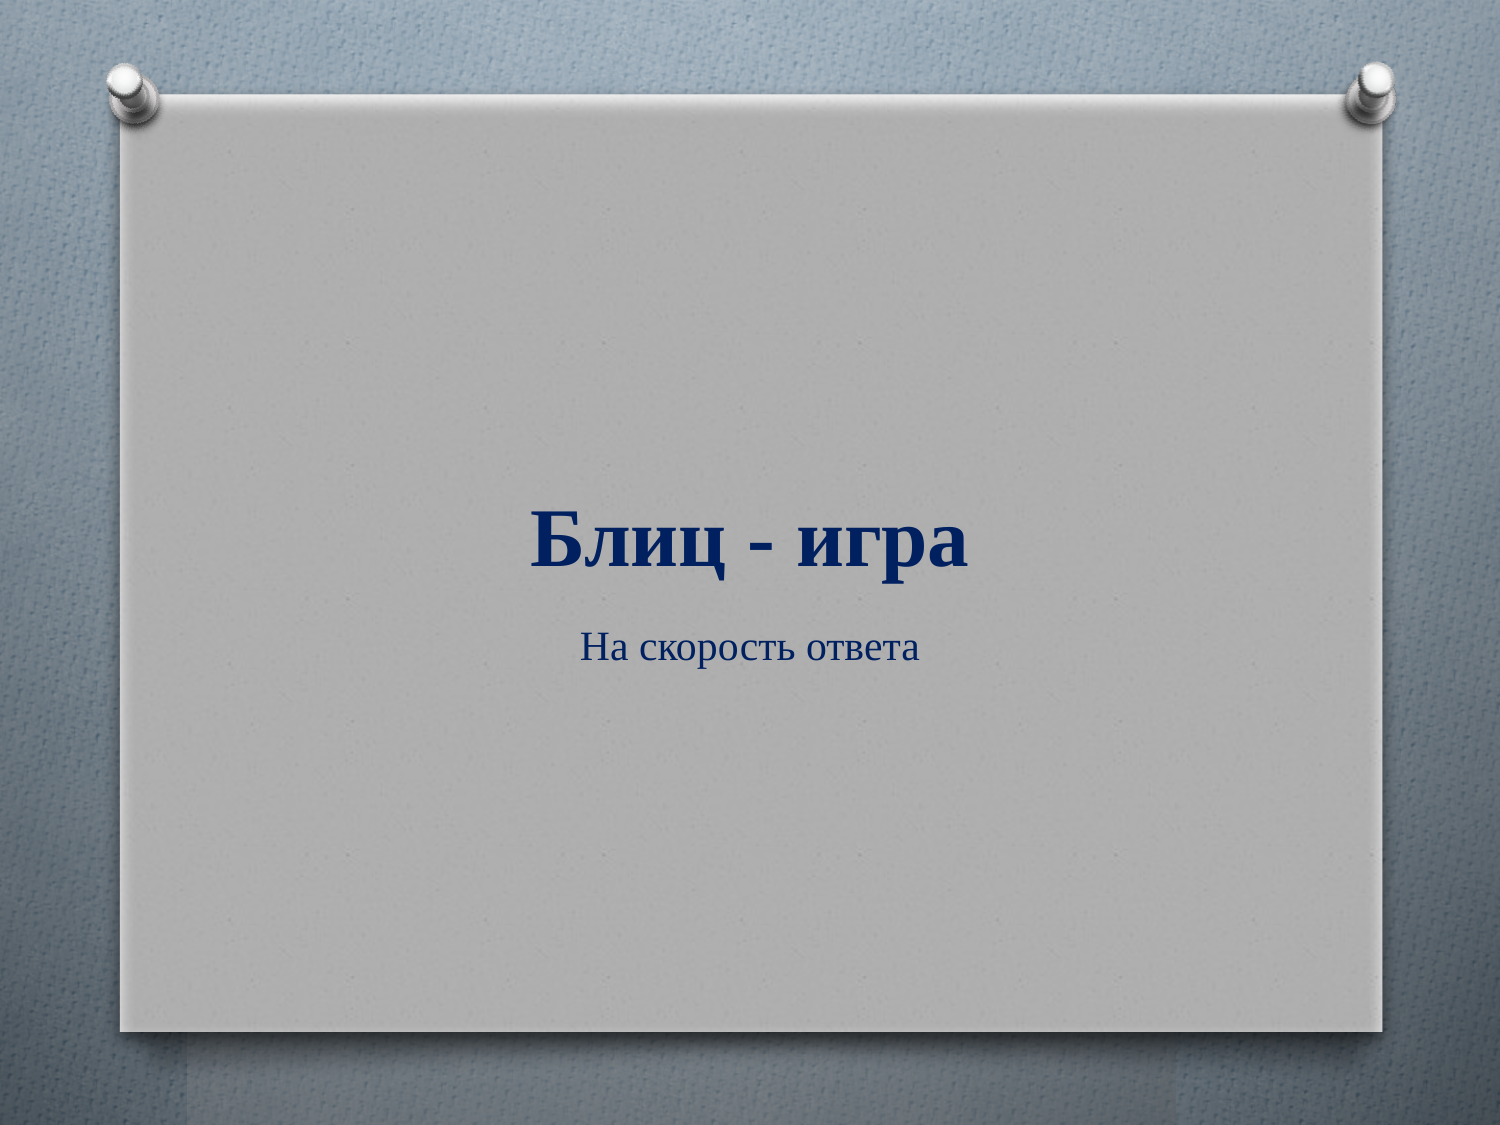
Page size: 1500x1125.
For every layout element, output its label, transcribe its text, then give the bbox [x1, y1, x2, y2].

picture [75, 29, 198, 153]
list На скорость ответа [238, 611, 1262, 826]
title Блиц - игра [237, 367, 1263, 591]
picture [1317, 35, 1439, 156]
